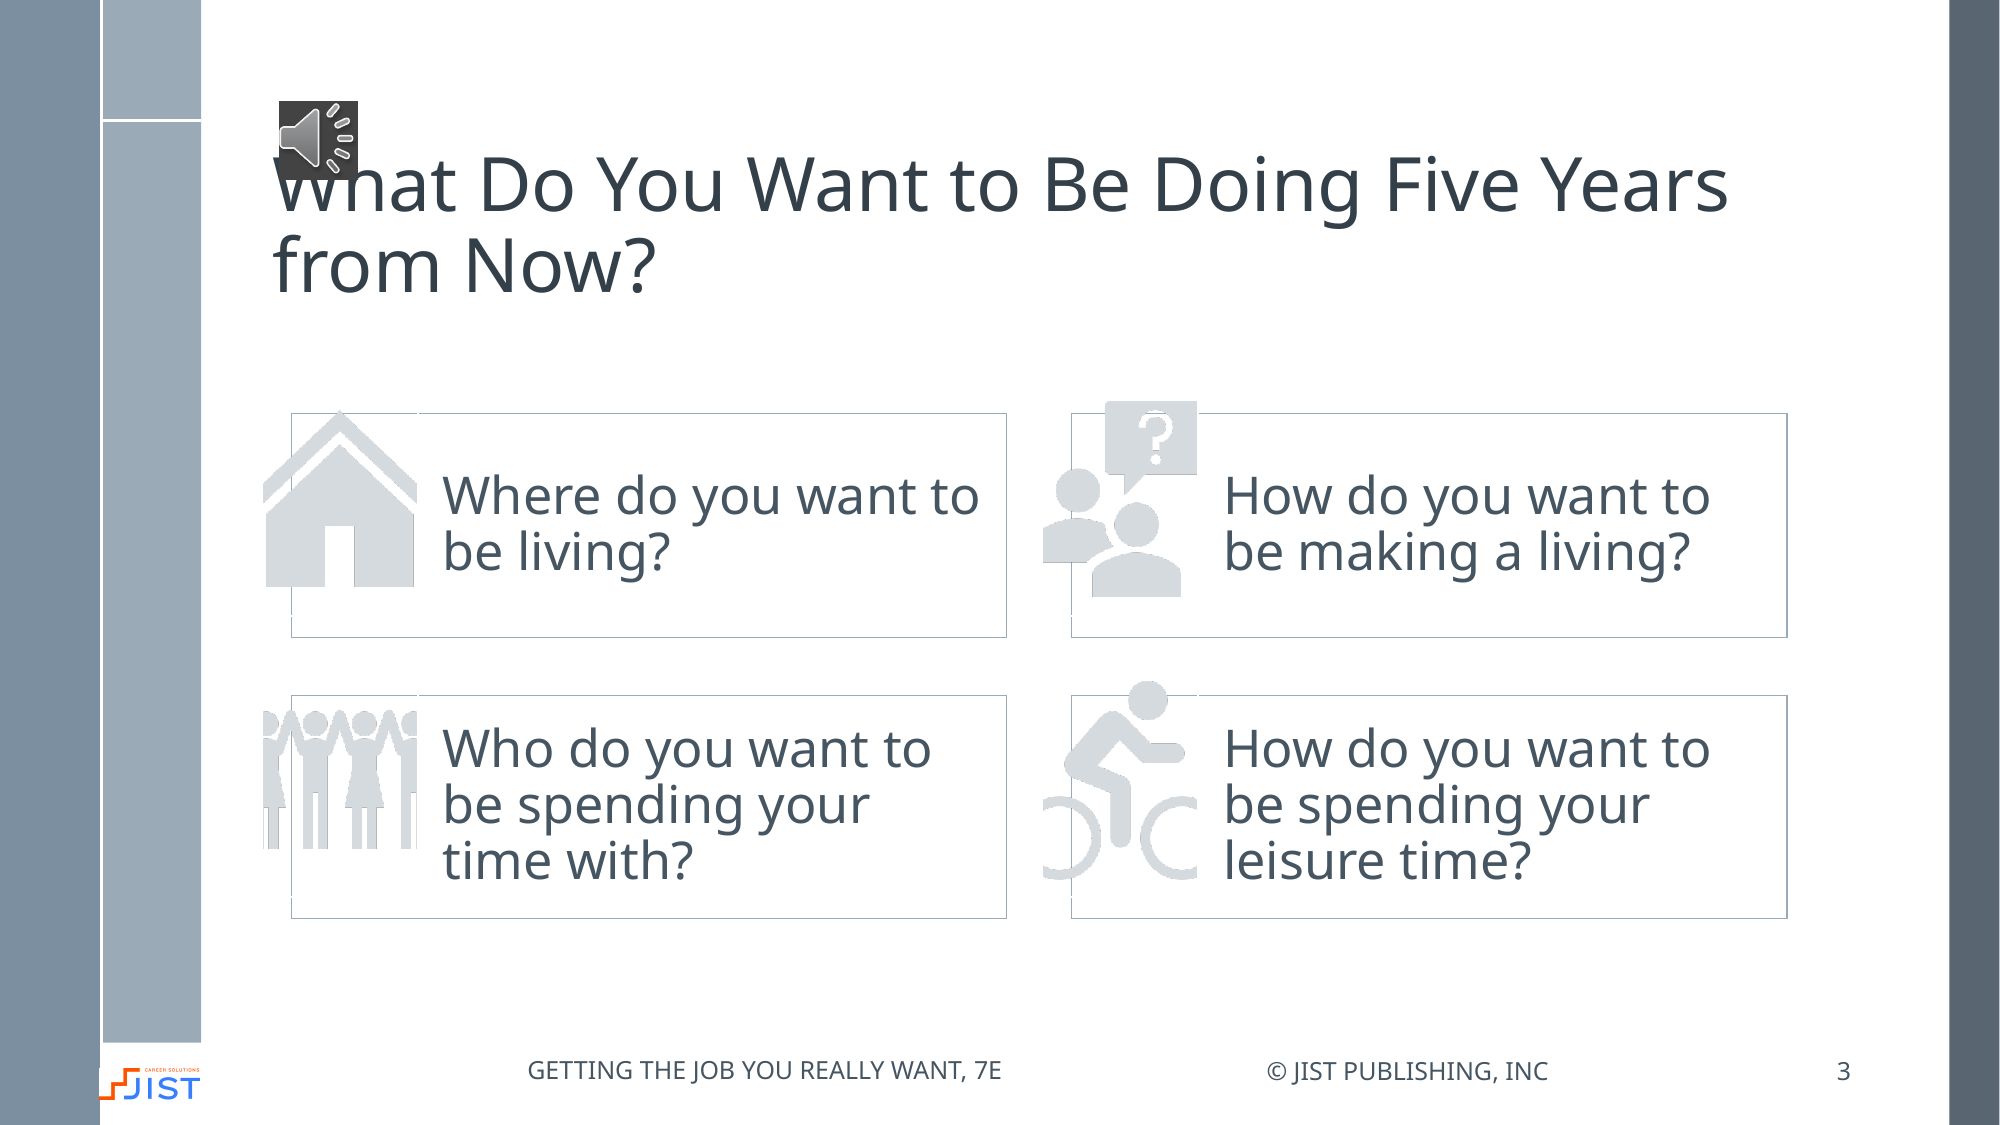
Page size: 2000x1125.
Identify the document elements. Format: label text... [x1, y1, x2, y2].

picture [278, 100, 359, 181]
footer © JIST Publishing, Inc [1082, 1042, 1734, 1103]
slide_number Getting the job you really want, 7e [512, 1042, 1050, 1096]
title What Do You Want to Be Doing Five Years from Now? [257, 112, 1863, 316]
slide_number 3 [1766, 1042, 1867, 1103]
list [261, 287, 1788, 1013]
picture [99, 1068, 200, 1100]
